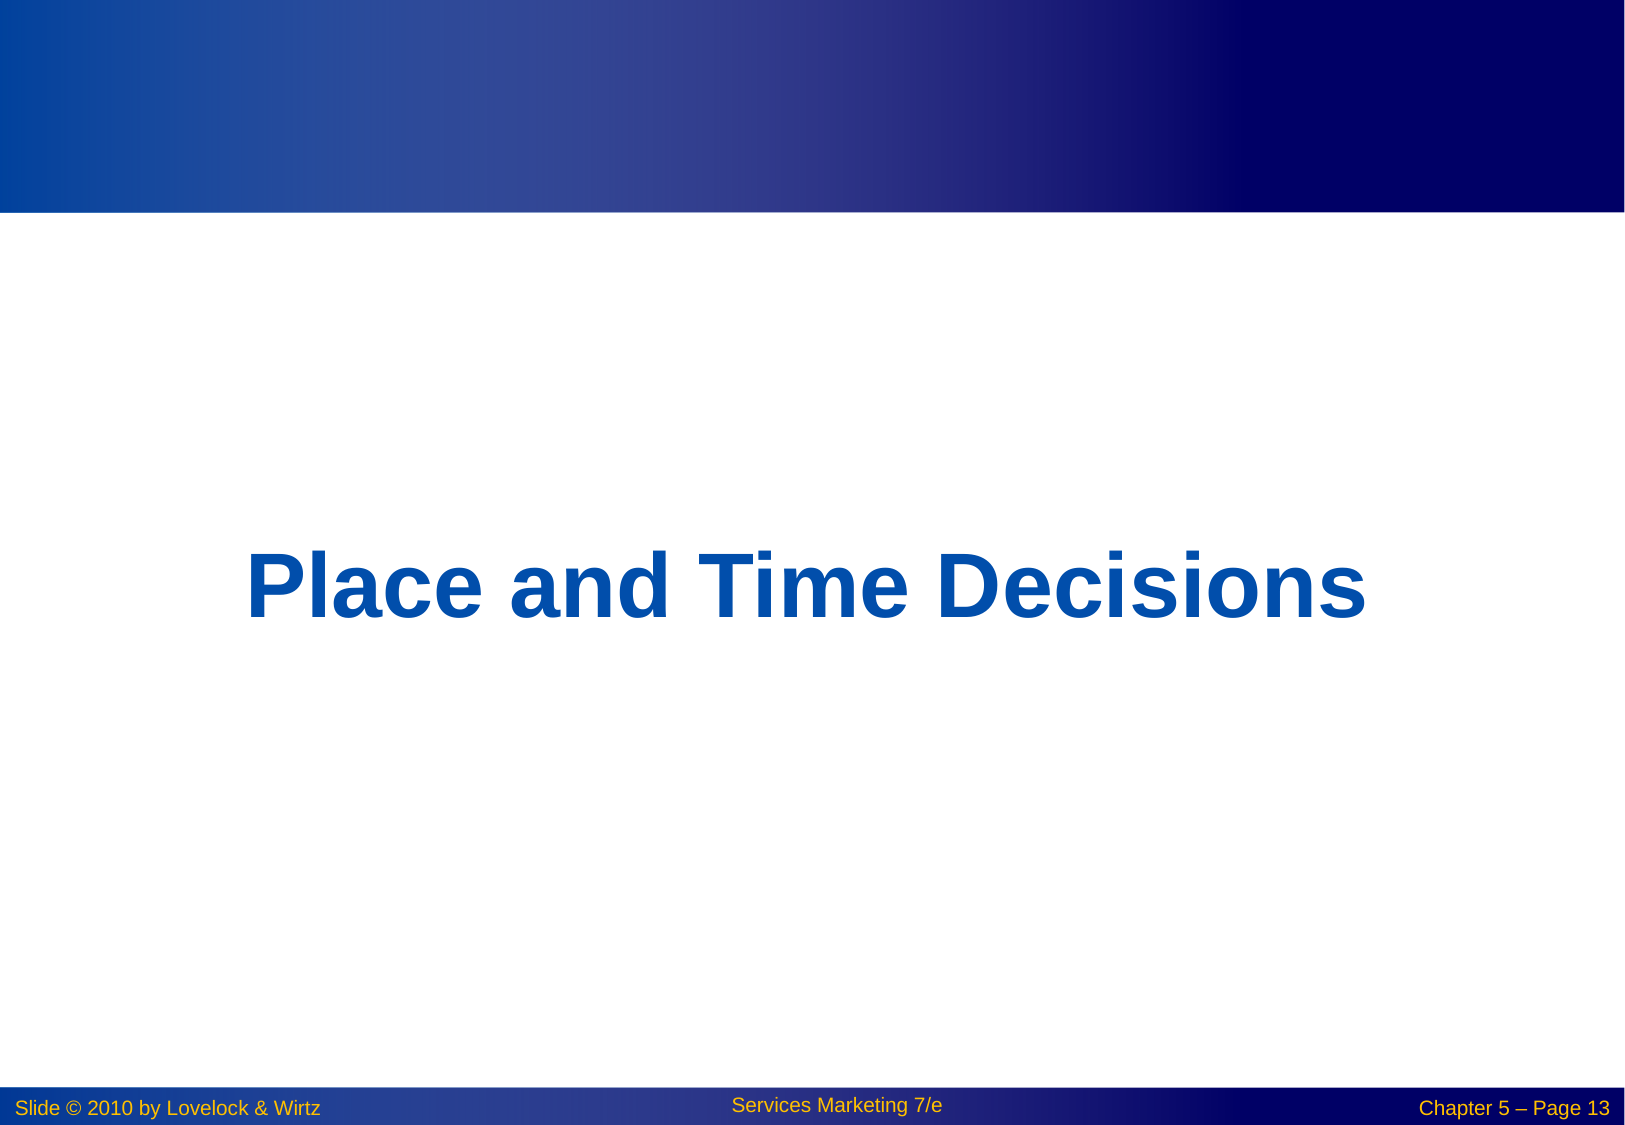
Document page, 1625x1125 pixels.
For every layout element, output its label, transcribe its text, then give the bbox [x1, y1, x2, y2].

text_box Place and Time Decisions [115, 410, 1500, 740]
